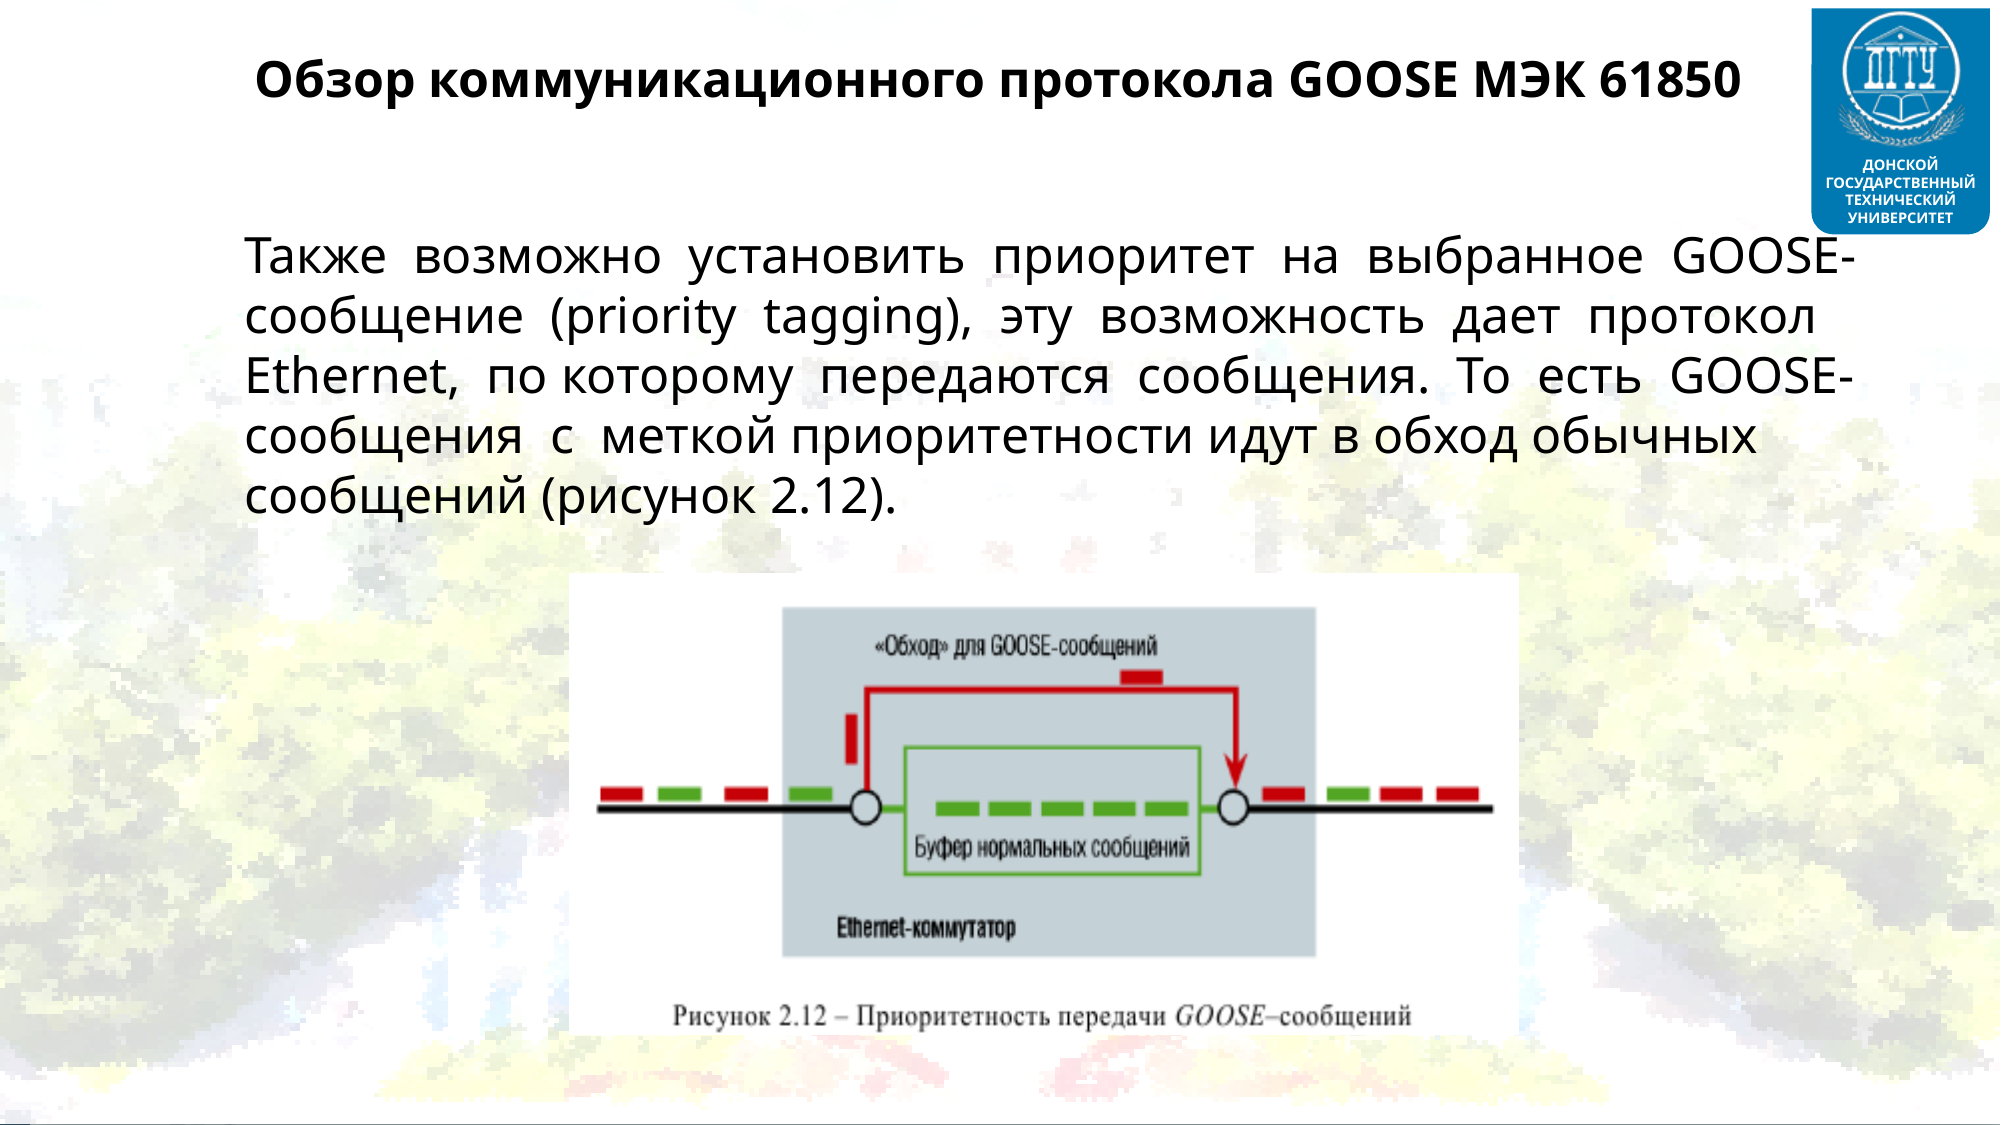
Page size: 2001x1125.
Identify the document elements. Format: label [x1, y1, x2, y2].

text_box [1801, 8, 2000, 236]
picture [0, 0, 2000, 1125]
